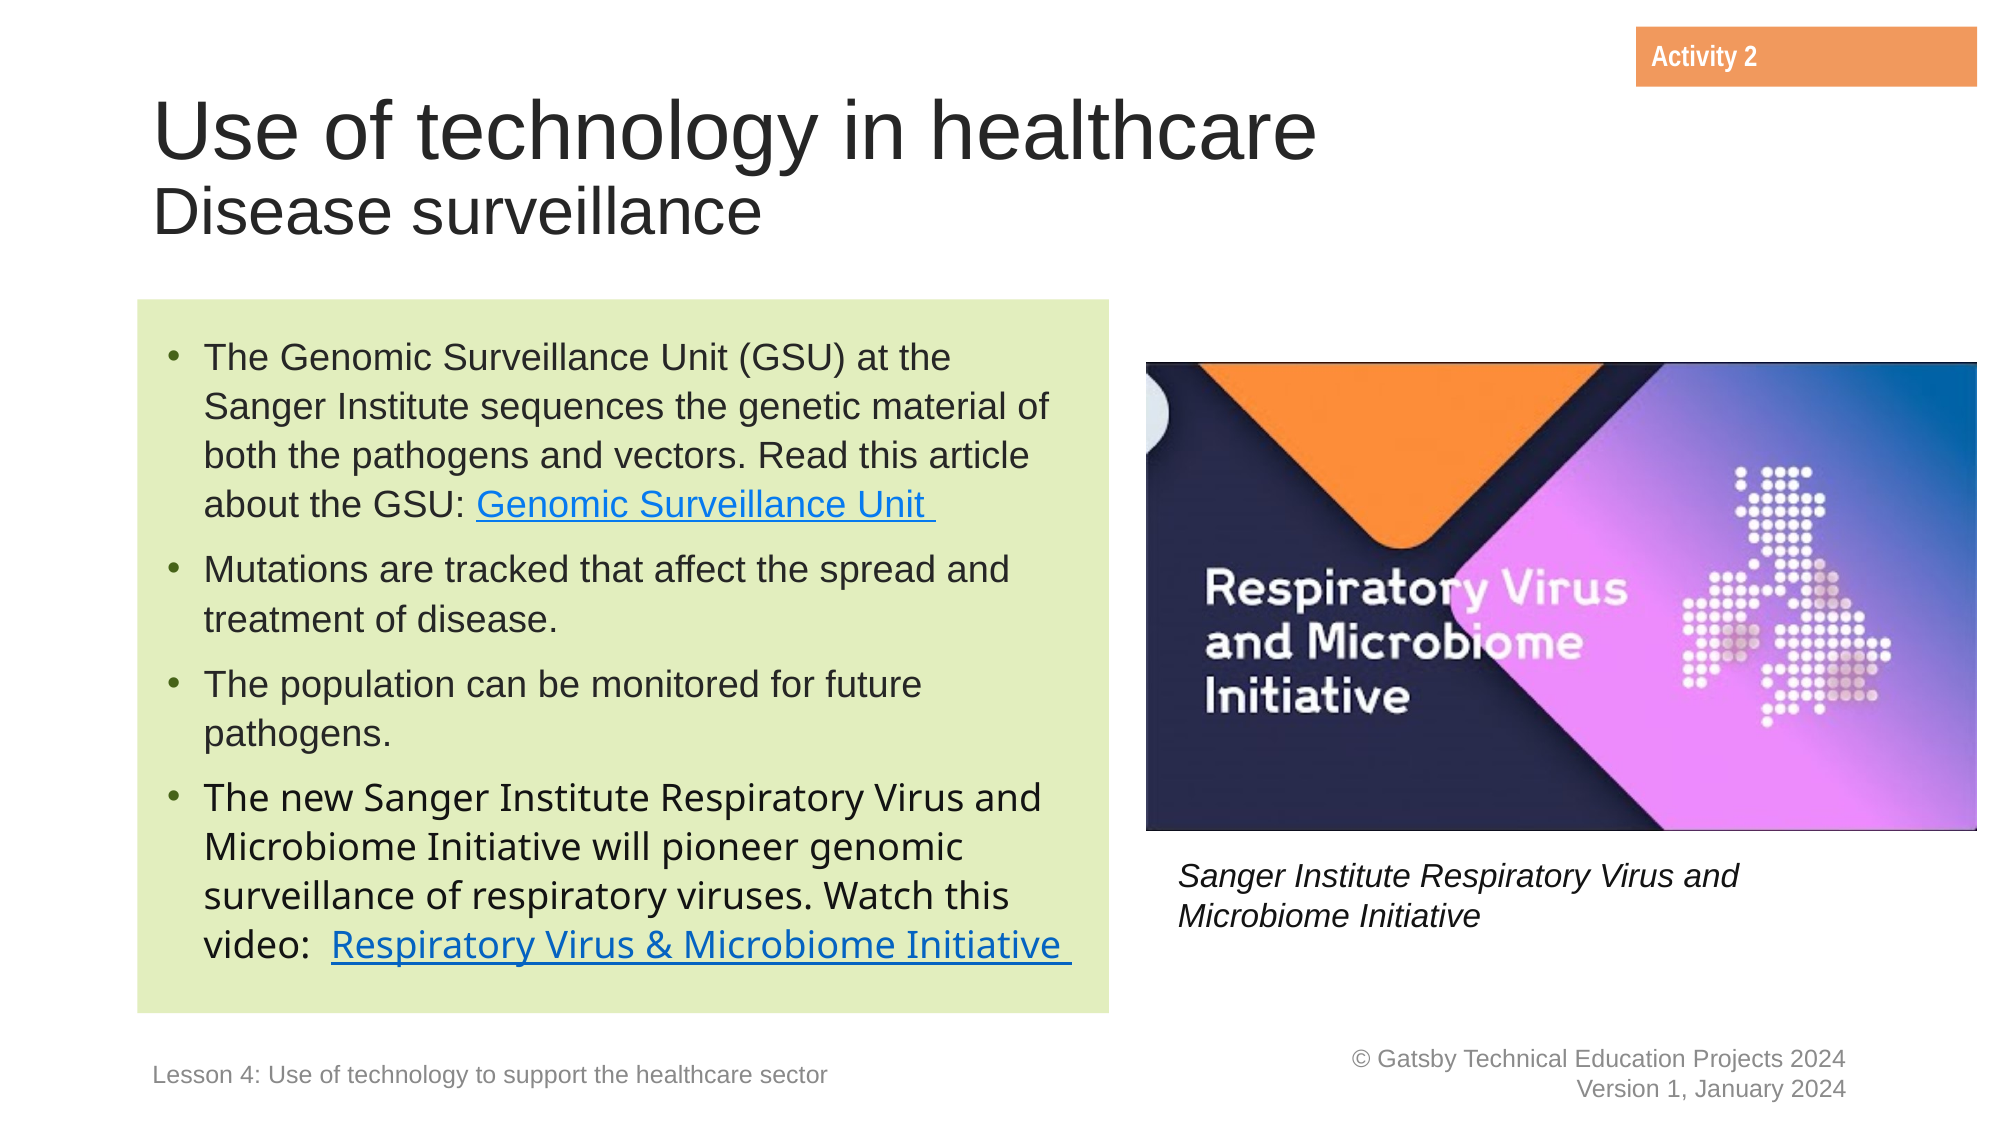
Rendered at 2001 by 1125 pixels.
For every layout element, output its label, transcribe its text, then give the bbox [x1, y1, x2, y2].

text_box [1145, 361, 1978, 831]
text_box Sanger Institute Respiratory Virus and Microbiome Initiative [1163, 846, 1919, 942]
list The Genomic Surveillance Unit (GSU) at the Sanger Institute sequences the genetic material of both the pathogens and vectors. Read this article about the GSU: Genomic Surveillance Unit Mutations are tracked that affect the spread and treatment of disease. The population can be monitored for future pathogens​. The new Sanger Institute Respiratory Virus and Microbiome Initiative will pioneer genomic surveillance of respiratory viruses. Watch this video: Respiratory Virus & Microbiome Initiative [137, 299, 1109, 1014]
list Lesson 4: Use of technology to support the healthcare sector [137, 1042, 973, 1103]
title Use of technology in healthcare Disease surveillance [137, 59, 1863, 278]
list Activity 2 [1636, 26, 1978, 87]
